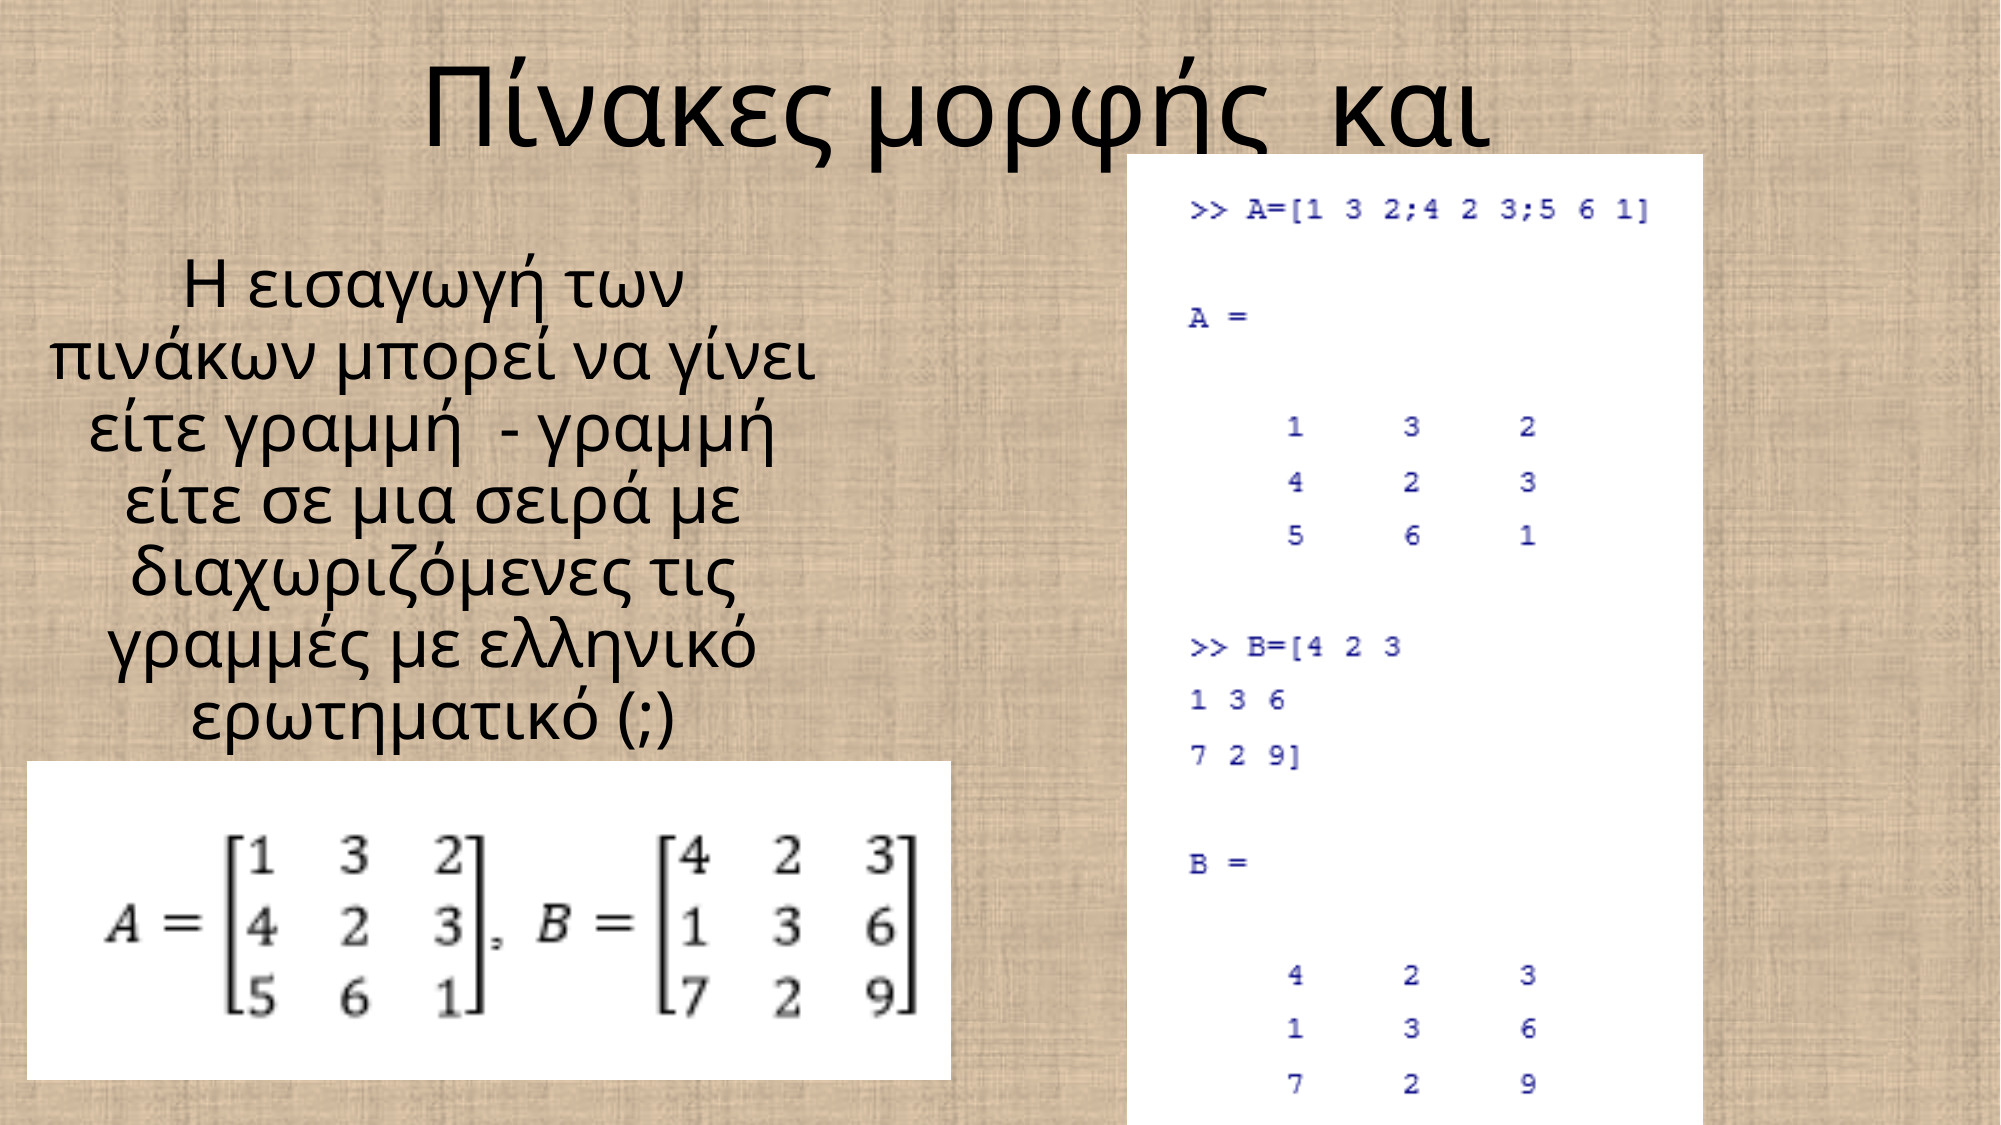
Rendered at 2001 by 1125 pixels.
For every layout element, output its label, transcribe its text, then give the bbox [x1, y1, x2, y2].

picture [1127, 154, 1704, 1125]
text_box Η εισαγωγή των πινάκων μπορεί να γίνει είτε γραμμή - γραμμή είτε σε μια σειρά με διαχωριζόμενες τις γραμμές με ελληνικό ερωτηματικό (;) [27, 295, 840, 761]
picture [27, 761, 953, 1080]
